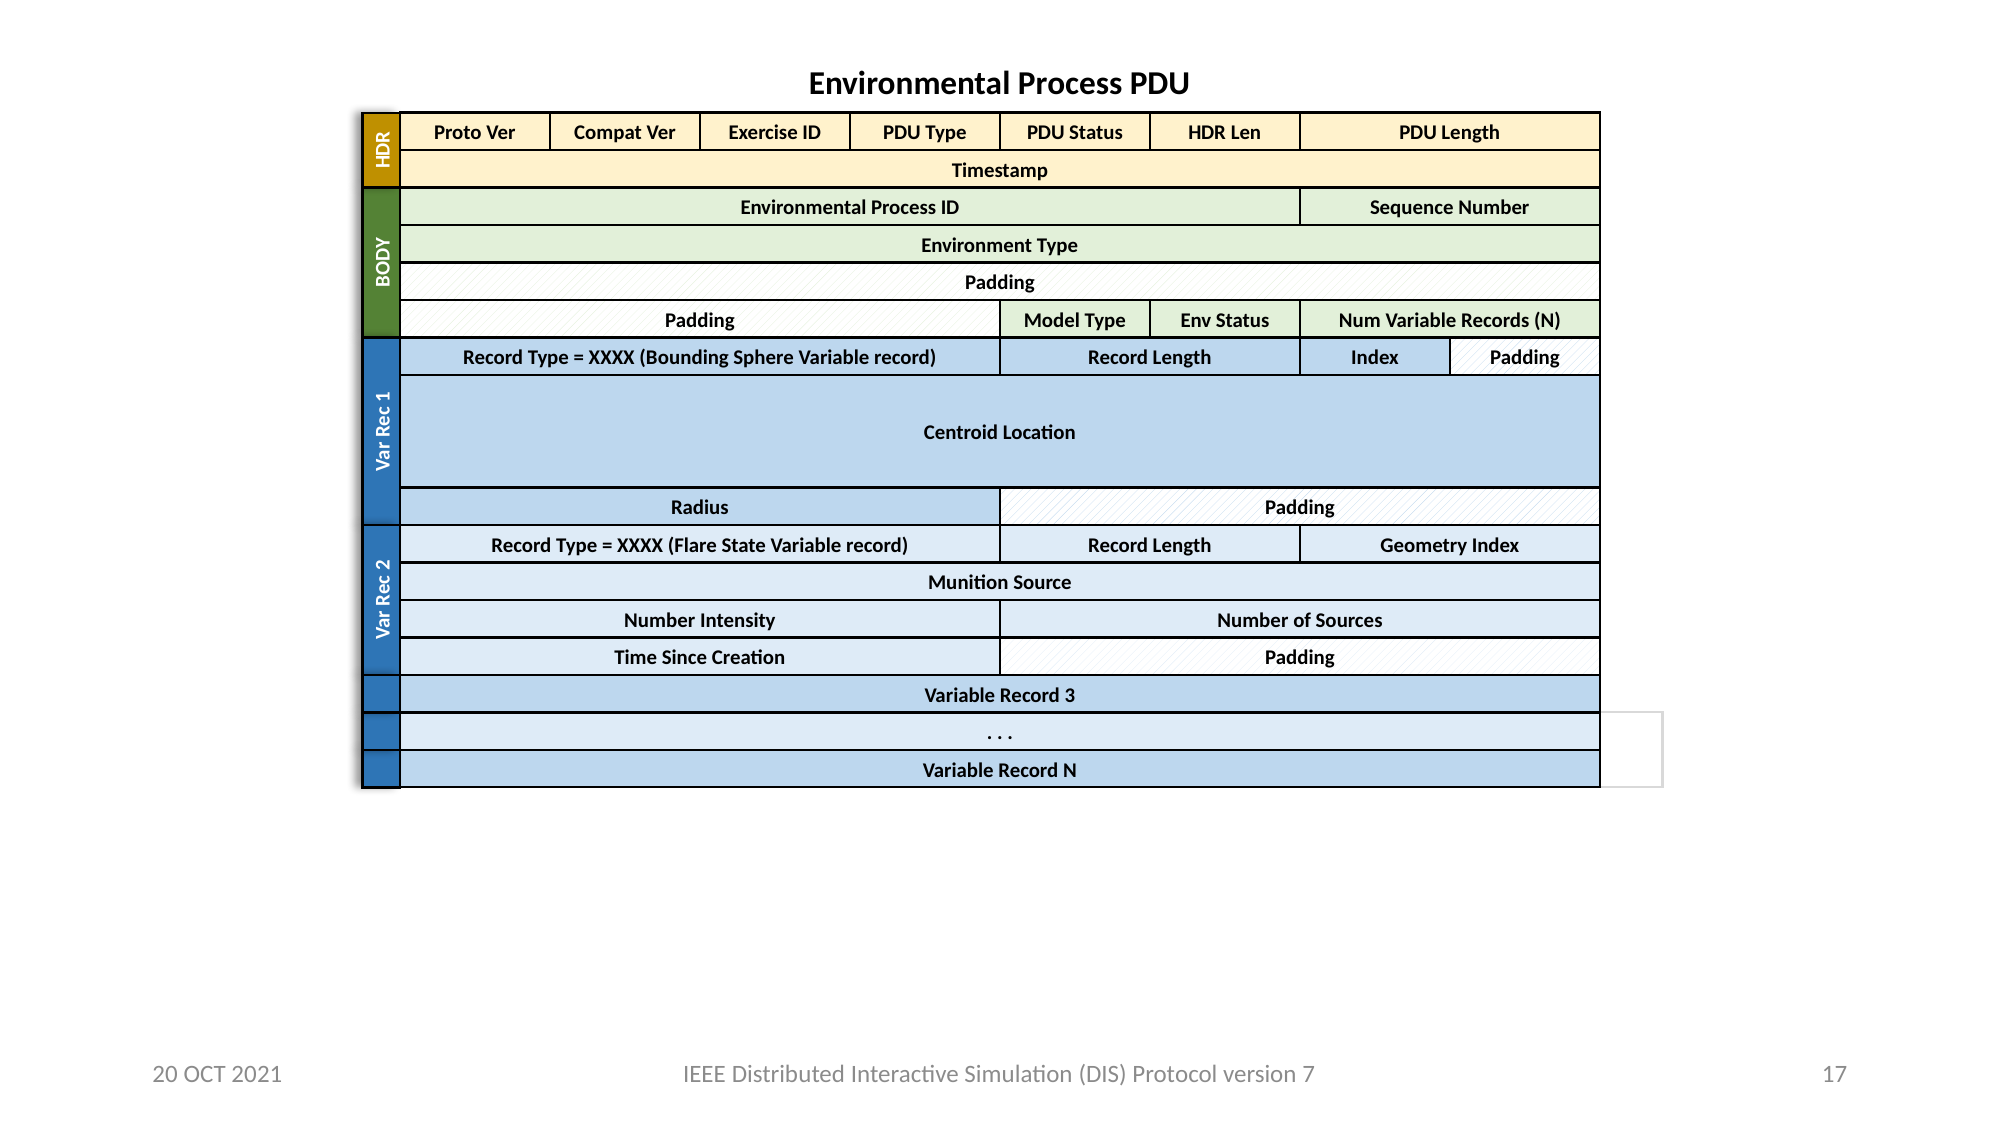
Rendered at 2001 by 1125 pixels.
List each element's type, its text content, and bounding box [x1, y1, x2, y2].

text_box Record Length [999, 338, 1299, 376]
text_box Geometry Index [1299, 524, 1601, 561]
text_box Record Type = XXXX (Flare State Variable record) [401, 524, 999, 561]
text_box HDR Len [1149, 111, 1299, 149]
text_box BODY [361, 189, 401, 336]
text_box Proto Ver [399, 111, 549, 149]
slide_number 17 [1412, 1042, 1863, 1103]
text_box Padding [399, 299, 1001, 338]
text_box Variable Record N [401, 751, 1601, 788]
text_box Padding [401, 263, 1601, 301]
text_box PDU Type [849, 111, 999, 149]
text_box Padding [1001, 638, 1601, 674]
text_box Padding [1001, 486, 1601, 524]
text_box . . . [401, 711, 1601, 751]
text_box Var Rec 1 [361, 337, 401, 523]
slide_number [137, 1042, 588, 1103]
text_box Model Type [1001, 299, 1149, 338]
text_box PDU Status [999, 111, 1149, 149]
text_box Environment Type [399, 224, 1601, 263]
text_box [361, 674, 401, 714]
text_box Index [1299, 336, 1451, 376]
text_box [361, 751, 401, 789]
text_box Compat Ver [549, 111, 699, 149]
text_box Sequence Number [1301, 186, 1601, 224]
text_box Record Length [999, 524, 1299, 561]
text_box Timestamp [401, 149, 1601, 186]
text_box Padding [1451, 336, 1601, 376]
text_box Radius [399, 486, 1001, 524]
text_box Record Type = XXXX (Bounding Sphere Variable record) [401, 338, 999, 376]
text_box Env Status [1149, 299, 1301, 338]
text_box [1601, 711, 1664, 788]
footer IEEE Distributed Interactive Simulation (DIS) Protocol version 7 [662, 1042, 1338, 1103]
text_box Num Variable Records (N) [1301, 301, 1601, 336]
text_box Variable Record 3 [401, 674, 1601, 711]
text_box HDR [361, 112, 401, 189]
text_box Number Intensity [399, 599, 999, 638]
text_box Centroid Location [401, 376, 1601, 486]
text_box [361, 714, 401, 751]
text_box Var Rec 2 [361, 524, 401, 673]
text_box Exercise ID [699, 111, 849, 149]
text_box Environmental Process PDU [699, 61, 1301, 101]
text_box Time Since Creation [399, 638, 1001, 674]
text_box PDU Length [1299, 111, 1601, 149]
text_box Environmental Process ID [401, 186, 1301, 224]
text_box Munition Source [399, 561, 1601, 599]
text_box Number of Sources [999, 599, 1601, 638]
